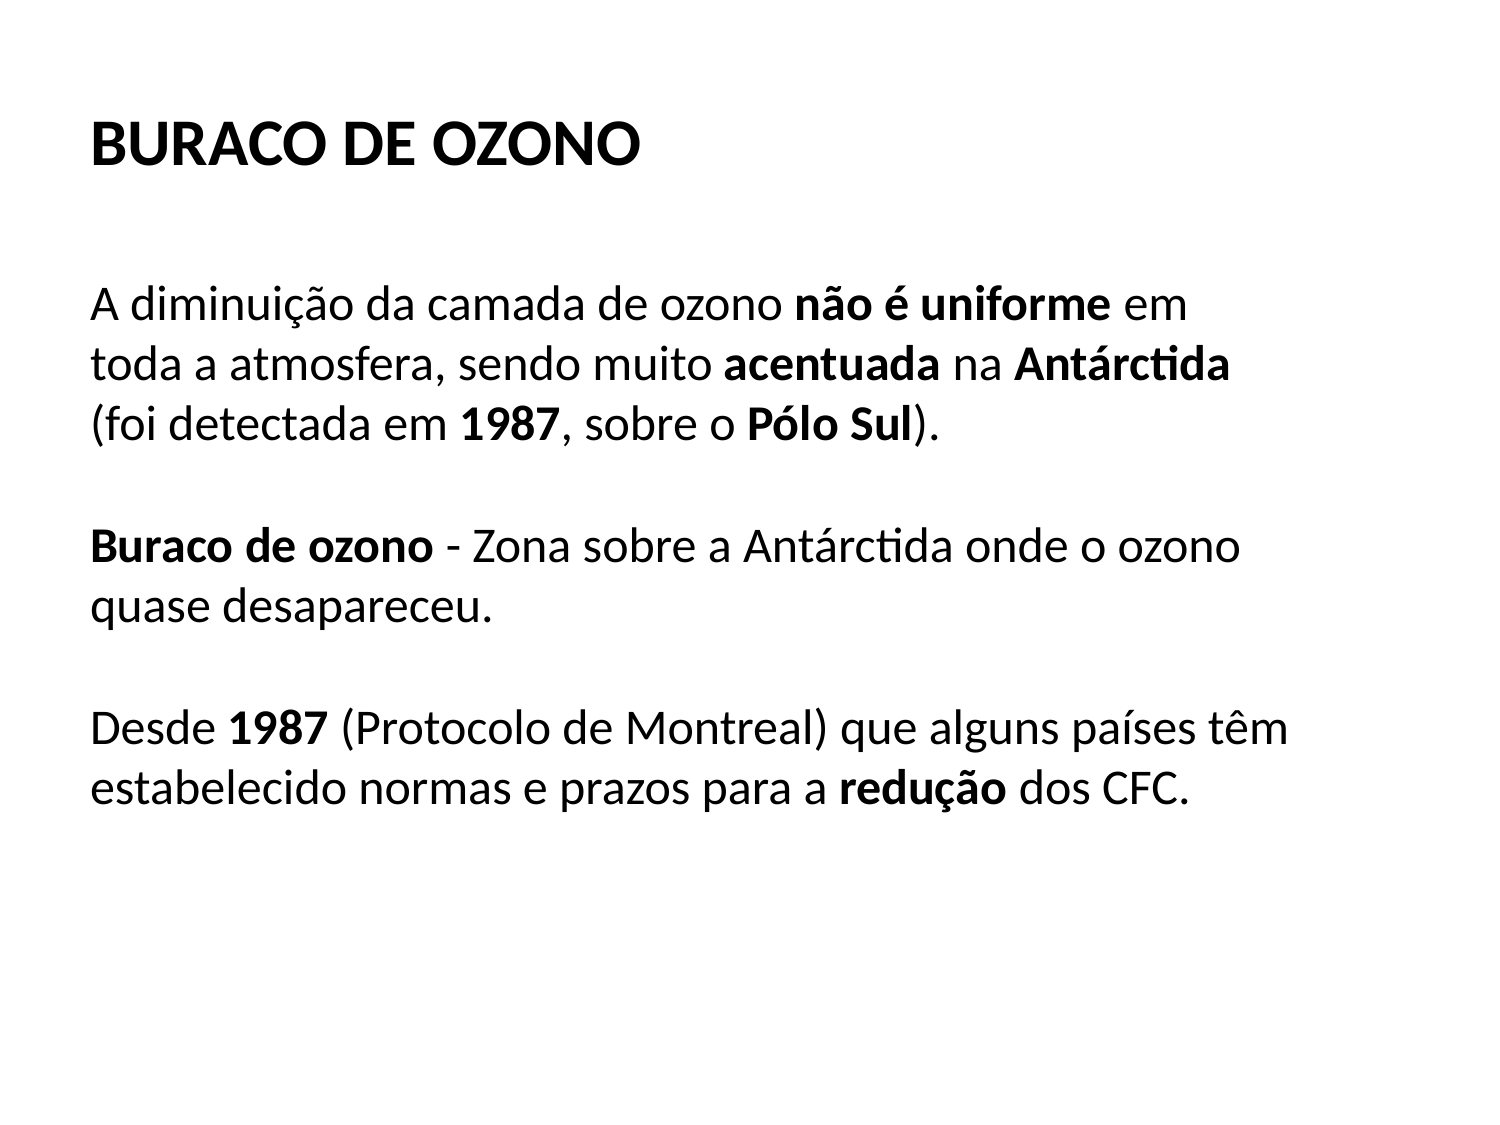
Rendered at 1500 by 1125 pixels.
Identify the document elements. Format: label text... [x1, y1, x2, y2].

list A diminuição da camada de ozono não é uniforme em toda a atmosfera, sendo muito acentuada na Antárctida (foi detectada em 1987, sobre o Pólo Sul). Buraco de ozono - Zona sobre a Antárctida onde o ozono quase desapareceu. Desde 1987 (Protocolo de Montreal) que alguns países têm estabelecido normas e prazos para a redução dos CFC. [75, 262, 1425, 1005]
title BURACO DE OZONO [75, 45, 1425, 233]
